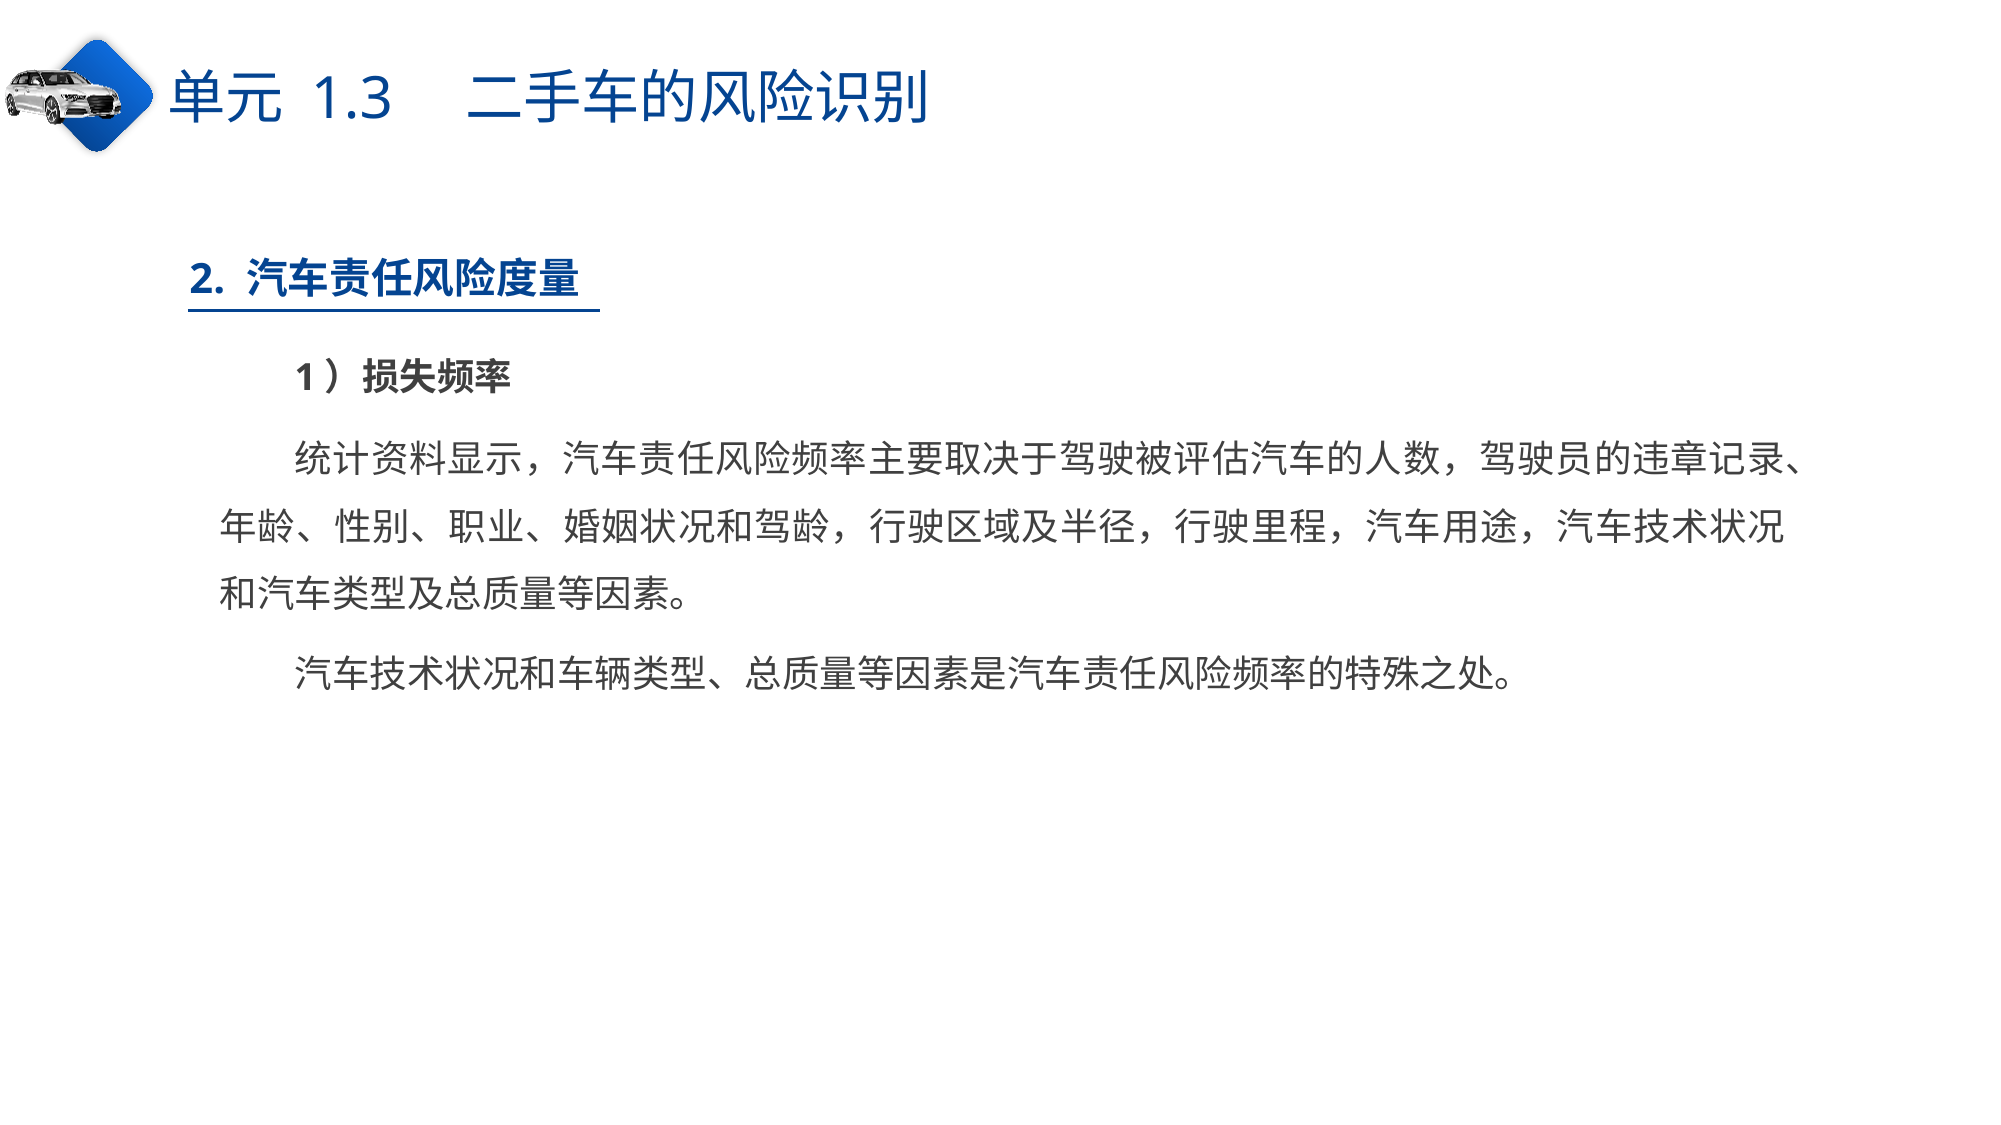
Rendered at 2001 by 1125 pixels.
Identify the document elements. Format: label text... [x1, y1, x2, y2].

text_box 统计资料显示，汽车责任风险频率主要取决于驾驶被评估汽车的人数，驾驶员的违章记录、年龄、性别、职业、婚姻状况和驾龄，行驶区域及半径，行驶里程，汽车用途，汽车技术状况和汽车类型及总质量等因素。 汽车技术状况和车辆类型、总质量等因素是汽车责任风险频率的特殊之处。 [204, 405, 1800, 703]
text_box 1）损失频率 [204, 322, 1000, 406]
picture [0, 31, 125, 157]
text_box 单元 1.3 二手车的风险识别 [152, 52, 946, 138]
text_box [174, 244, 1330, 311]
